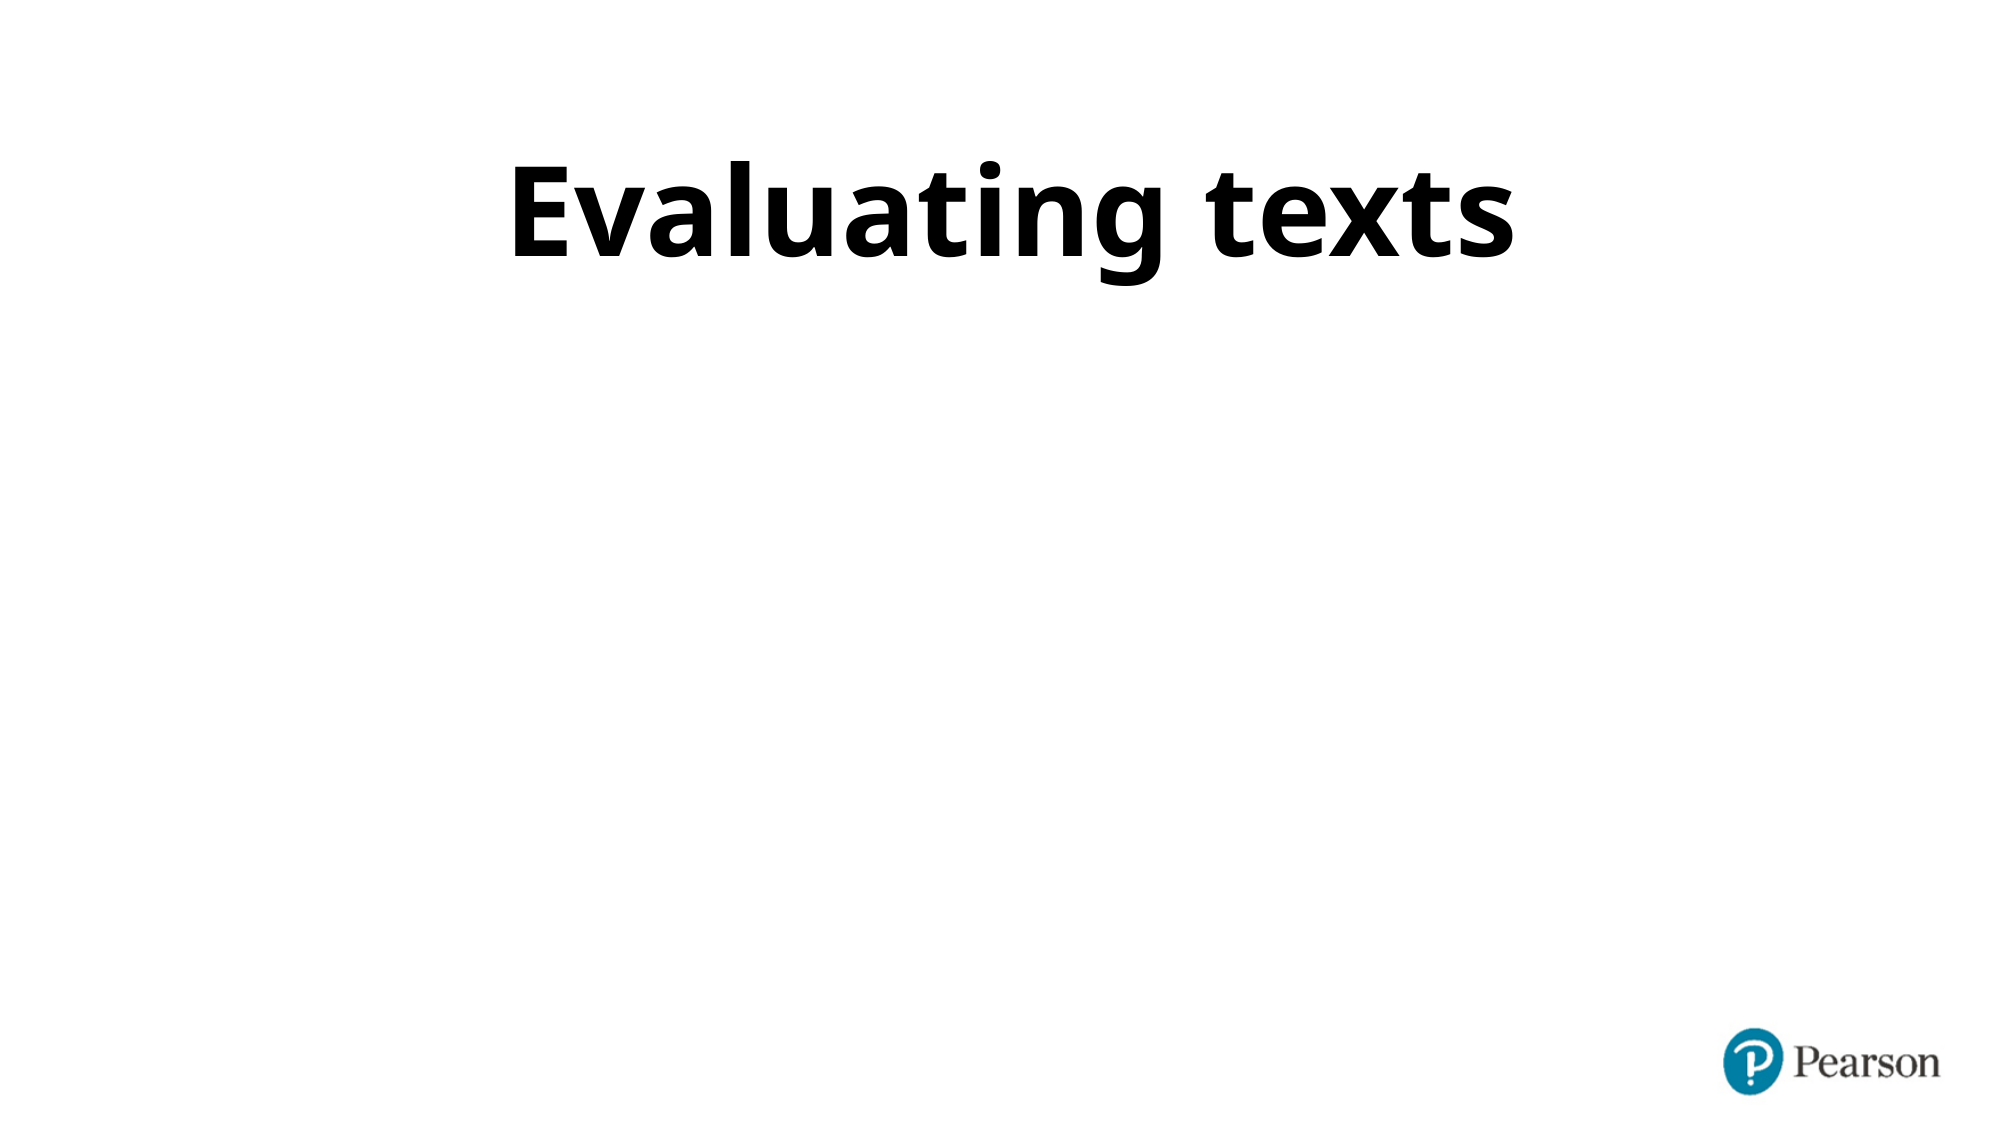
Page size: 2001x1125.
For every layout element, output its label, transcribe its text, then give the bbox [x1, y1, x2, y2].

title Evaluating texts [148, 39, 1874, 291]
picture [1713, 1013, 1951, 1106]
